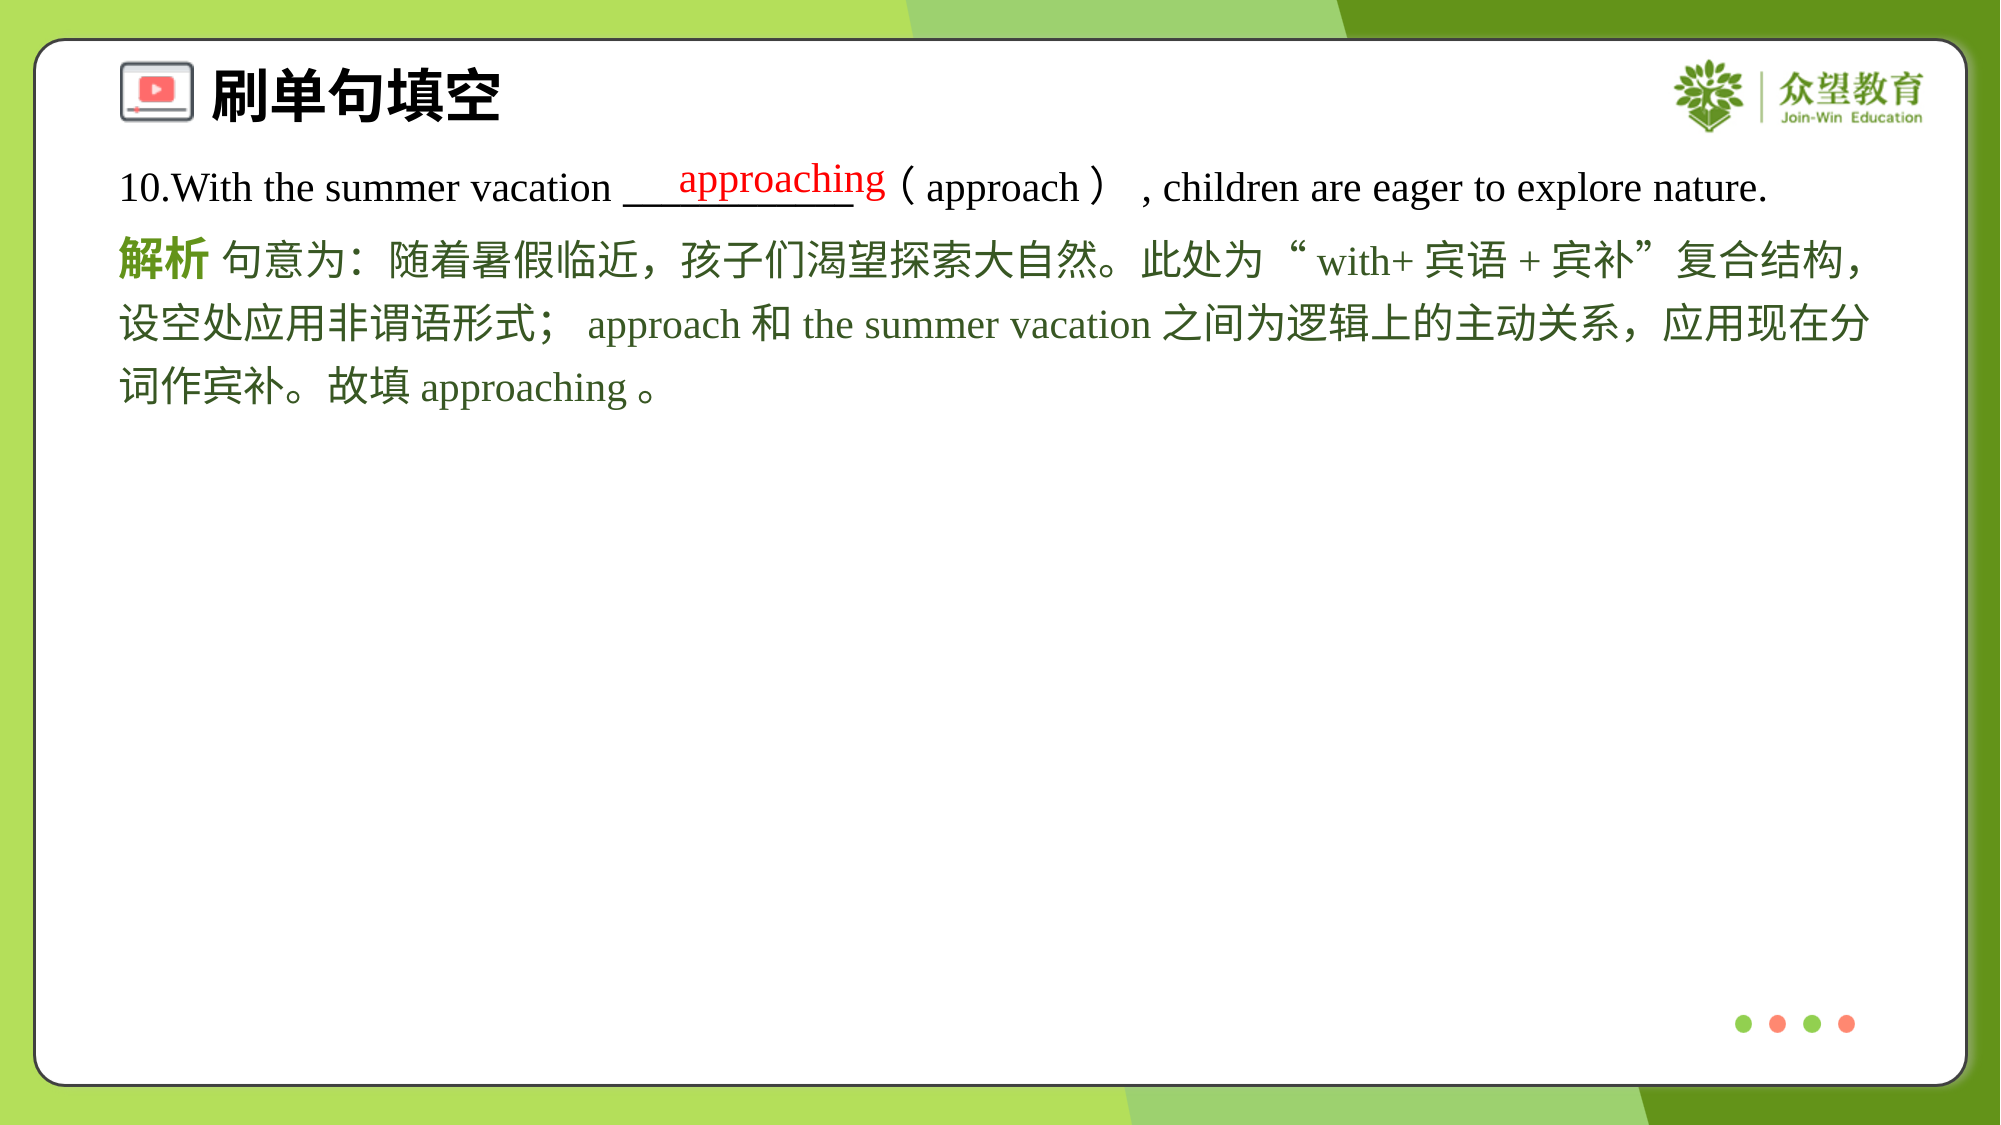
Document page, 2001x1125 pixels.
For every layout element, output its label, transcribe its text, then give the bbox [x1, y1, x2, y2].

text_box approaching [674, 138, 890, 197]
picture [0, 0, 2000, 1125]
text_box 解析 句意为：随着暑假临近，孩子们渴望探索大自然。此处为“with+宾语+宾补”复合结构，设空处应用非谓语形式；approach和the summer vacation之间为逻辑上的主动关系，应用现在分词作宾补。故填approaching。 [118, 215, 1883, 405]
text_box 10.With the summer vacation ____________ （approach）, children are eager to explore nature. [118, 146, 1883, 204]
